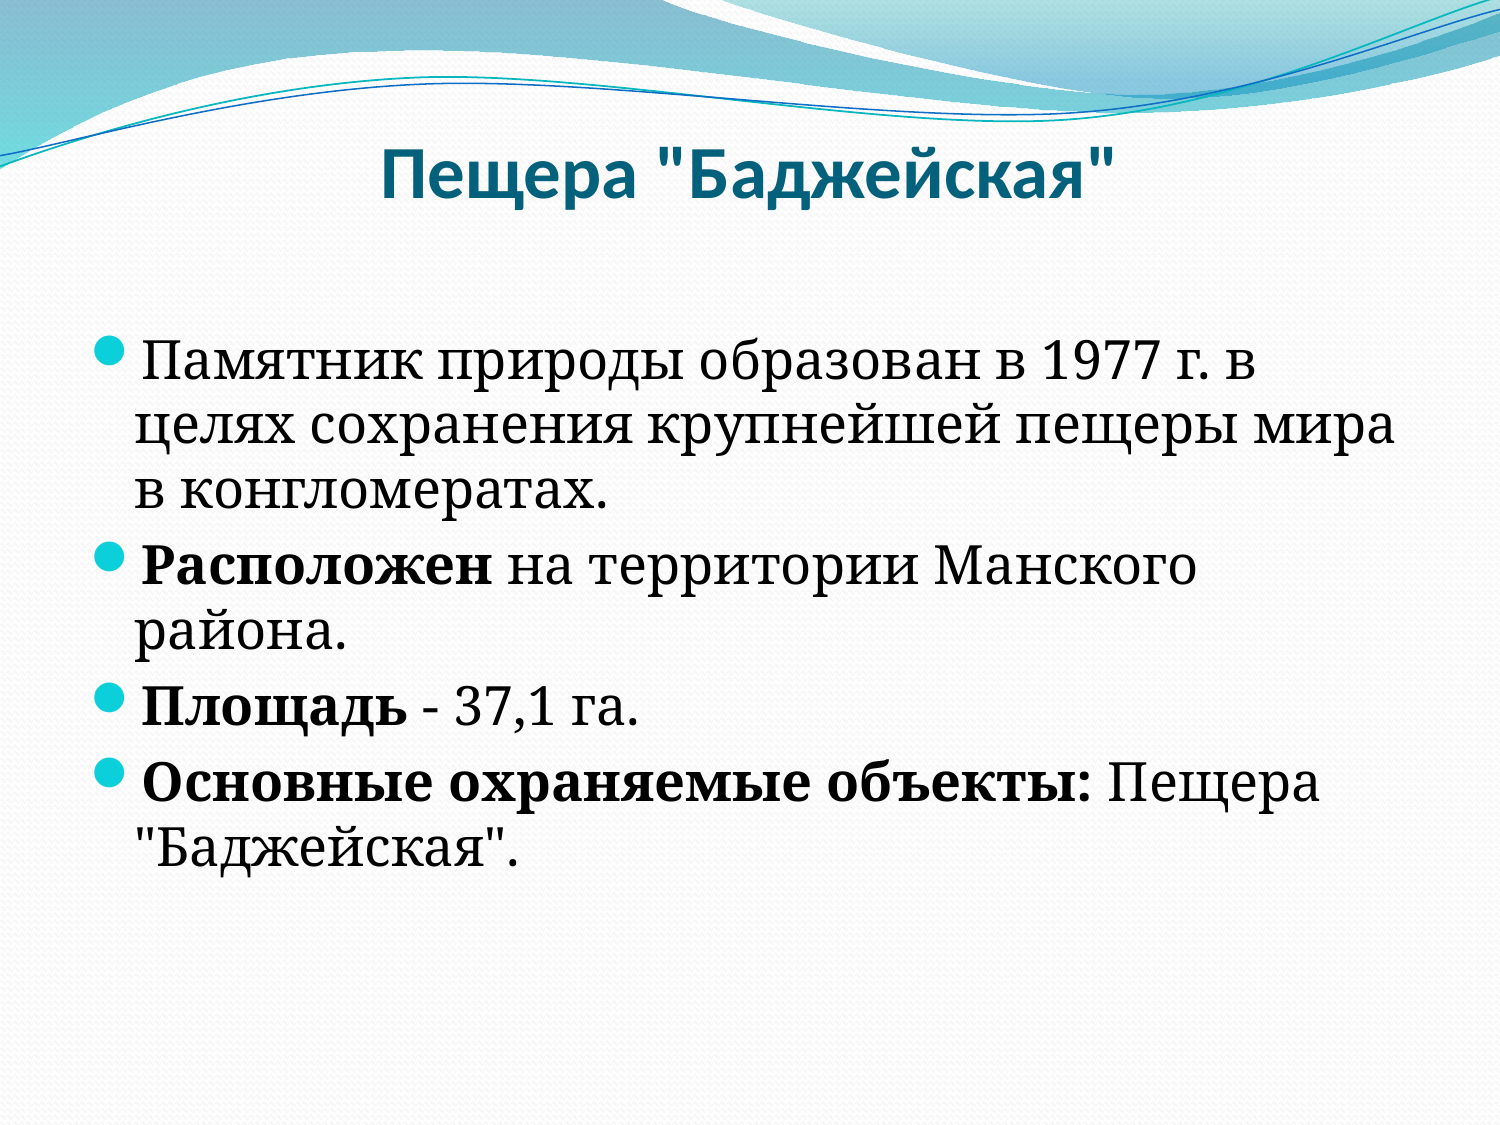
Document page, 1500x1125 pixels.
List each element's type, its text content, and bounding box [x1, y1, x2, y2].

list Памятник природы образован в 1977 г. в целях сохранения крупнейшей пещеры мира в конгломератах. Расположен на территории Манского района. Площадь - 37,1 га. Основные охраняемые объекты: Пещера "Баджейская". [75, 317, 1425, 1038]
title Пещера "Баджейская" [75, 115, 1425, 304]
